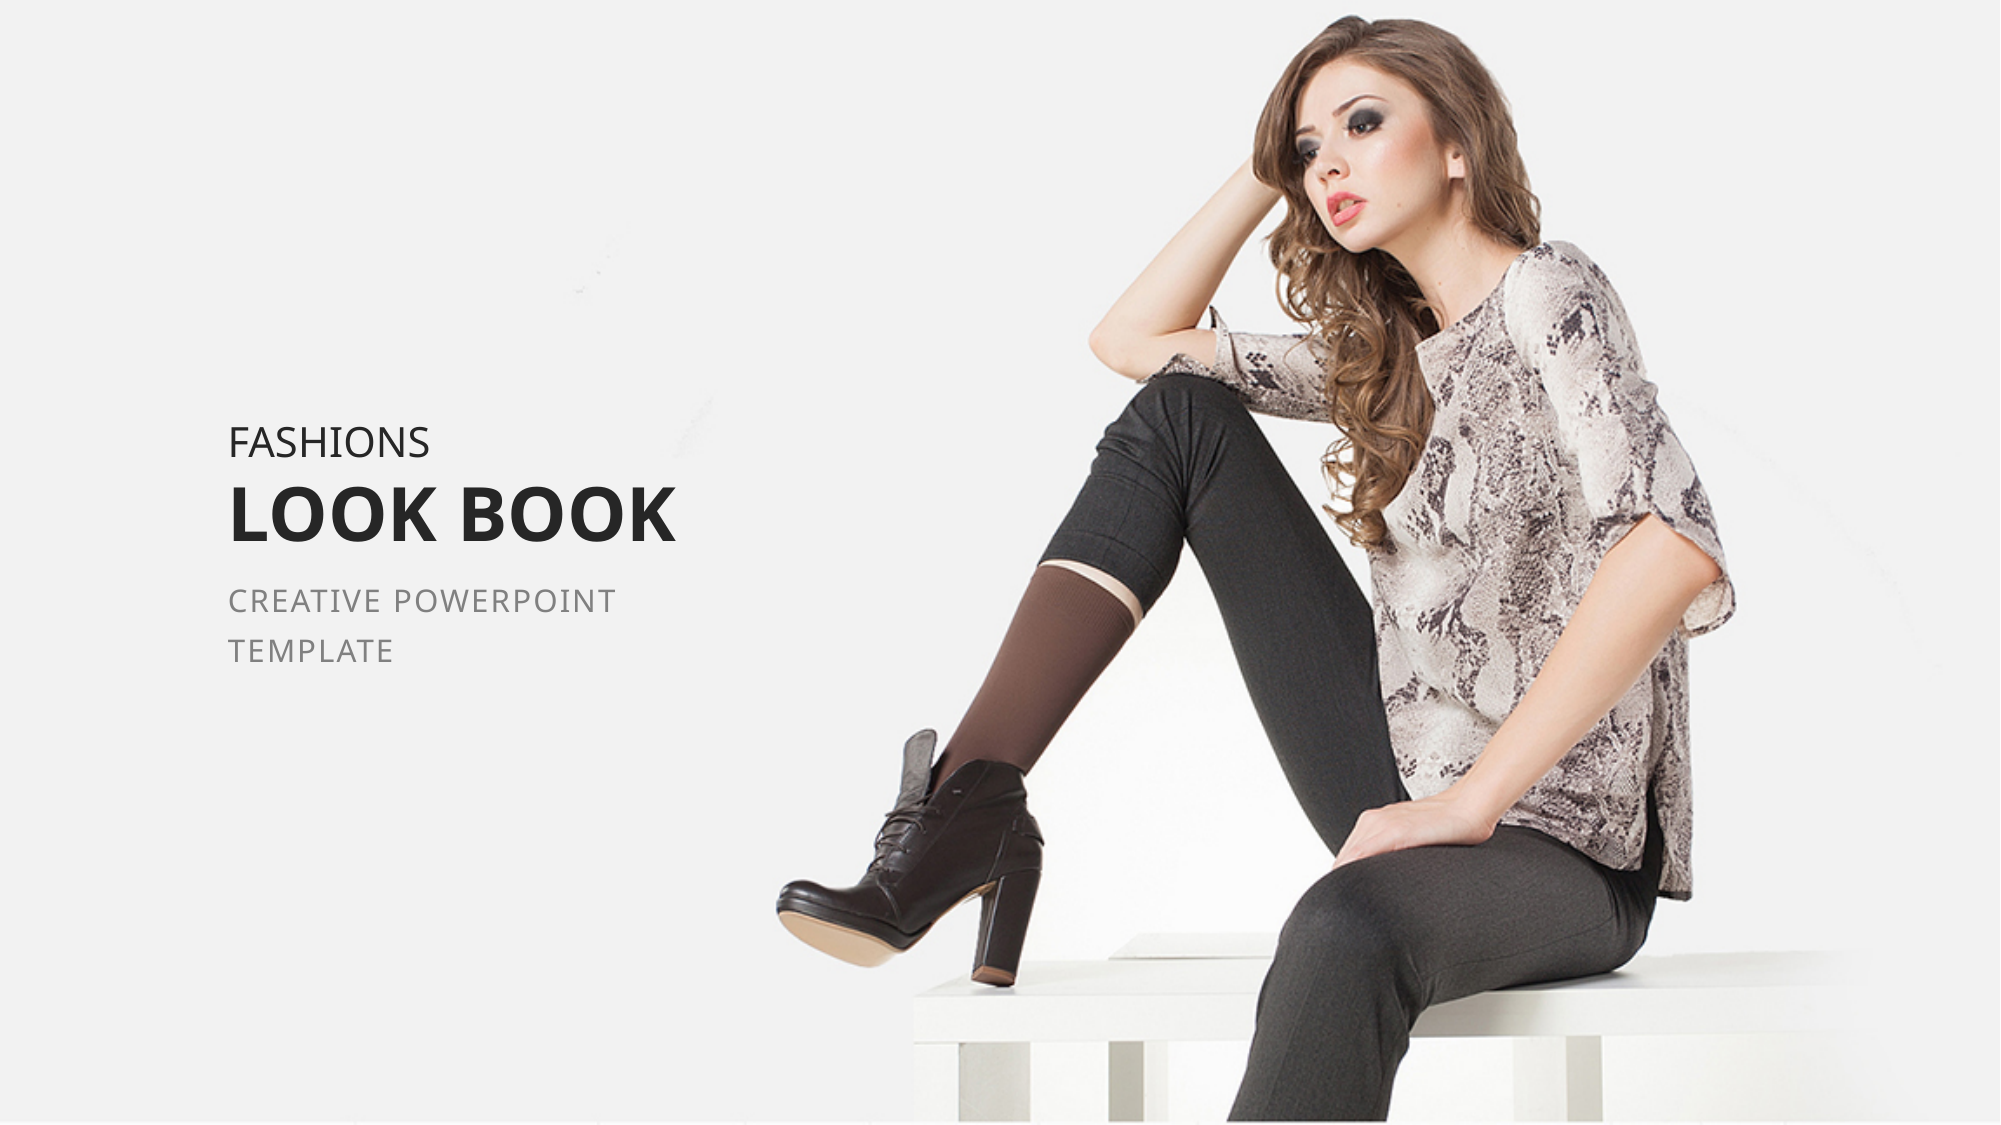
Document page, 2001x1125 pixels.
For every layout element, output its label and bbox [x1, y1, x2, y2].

text_box [212, 368, 746, 676]
picture [0, 0, 2000, 1125]
